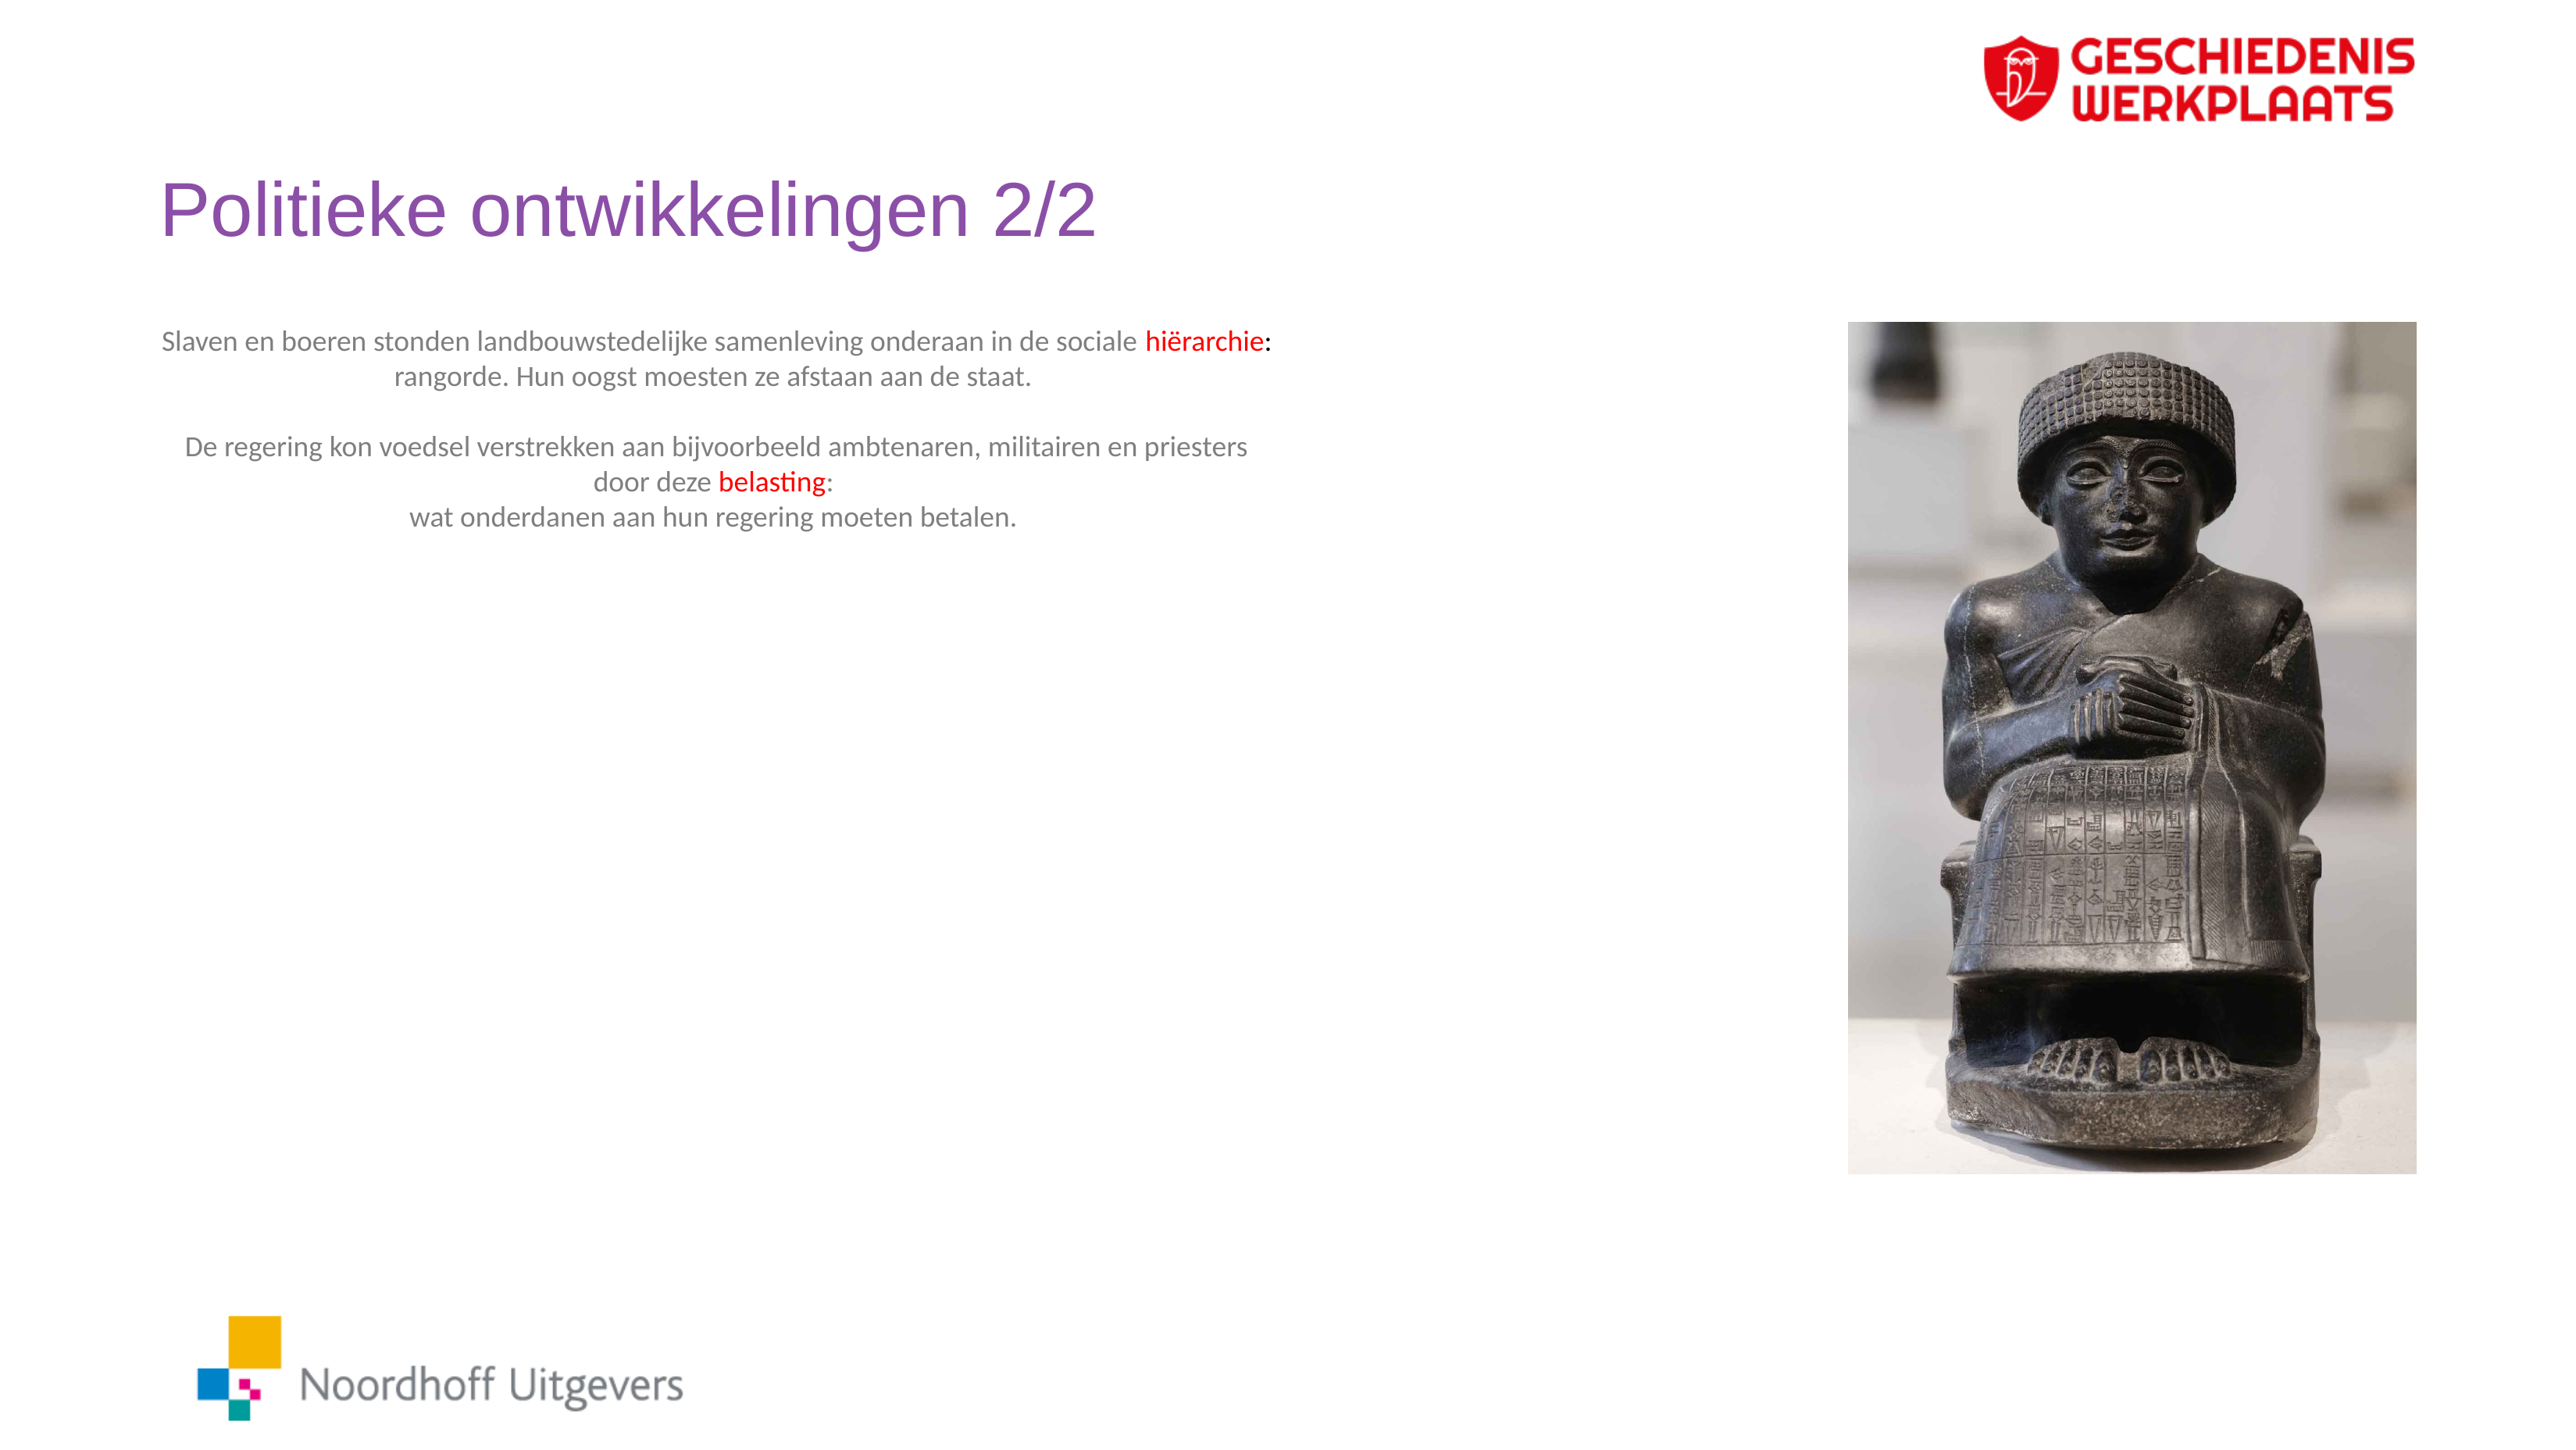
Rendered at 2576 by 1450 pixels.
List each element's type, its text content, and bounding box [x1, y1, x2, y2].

picture [1848, 322, 2417, 1174]
picture [1610, 0, 2576, 161]
title Politieke ontwikkelingen 2/2 [159, 159, 2416, 266]
list Slaven en boeren stonden landbouwstedelijke samenleving onderaan in de sociale hiërarchie: rangorde. Hun oogst moesten ze afstaan aan de staat. De regering kon voedsel verstrekken aan bijvoorbeeld ambtenaren, militairen en priesters door deze belasting: wat onderdanen aan hun regering moeten betalen. [159, 322, 1288, 1288]
picture [159, 1288, 802, 1449]
